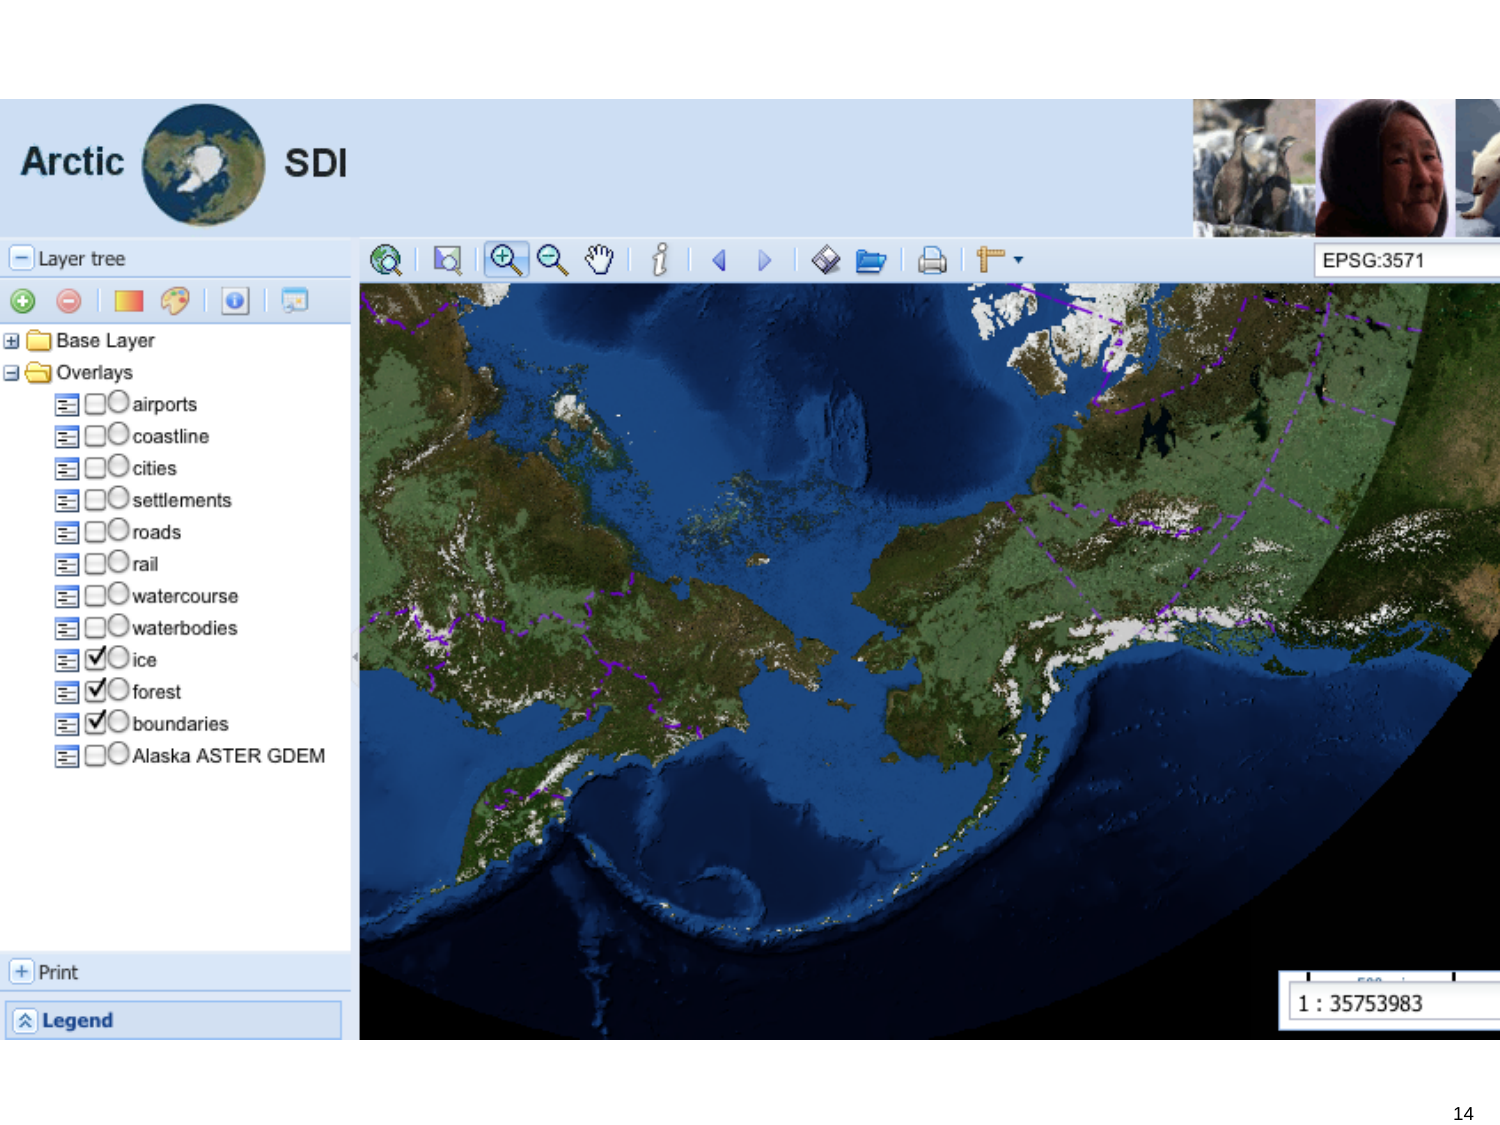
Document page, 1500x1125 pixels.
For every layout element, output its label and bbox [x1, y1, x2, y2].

picture [0, 99, 1500, 1040]
